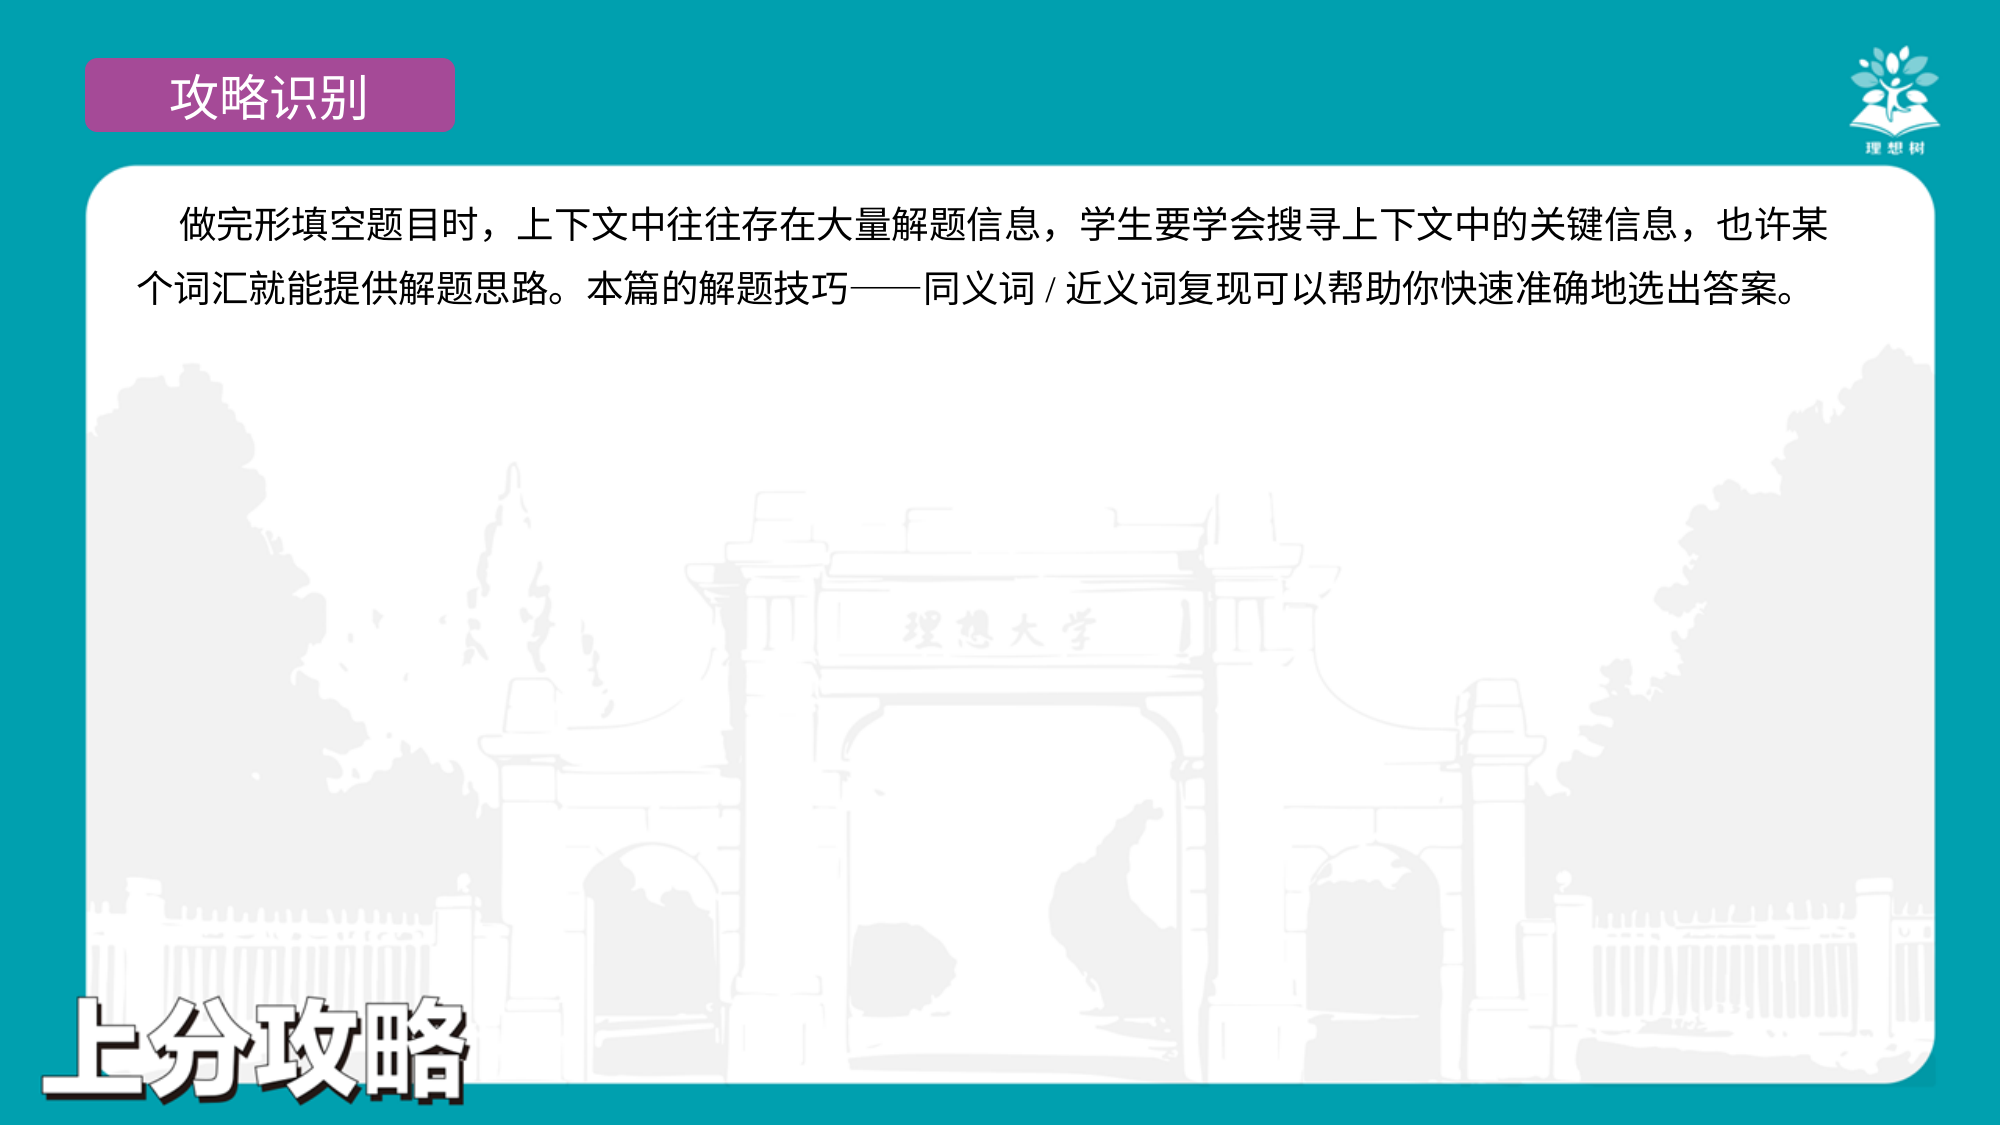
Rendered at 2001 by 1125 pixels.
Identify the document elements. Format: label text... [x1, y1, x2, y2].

text_box 做完形填空题目时，上下文中往往存在大量解题信息，学生要学会搜寻上下文中的关键信息，也许某 个词汇就能提供解题思路。本篇的解题技巧——同义词/近义词复现可以帮助你快速准确地选出答案。 [136, 176, 1865, 304]
picture [0, 0, 2000, 1125]
